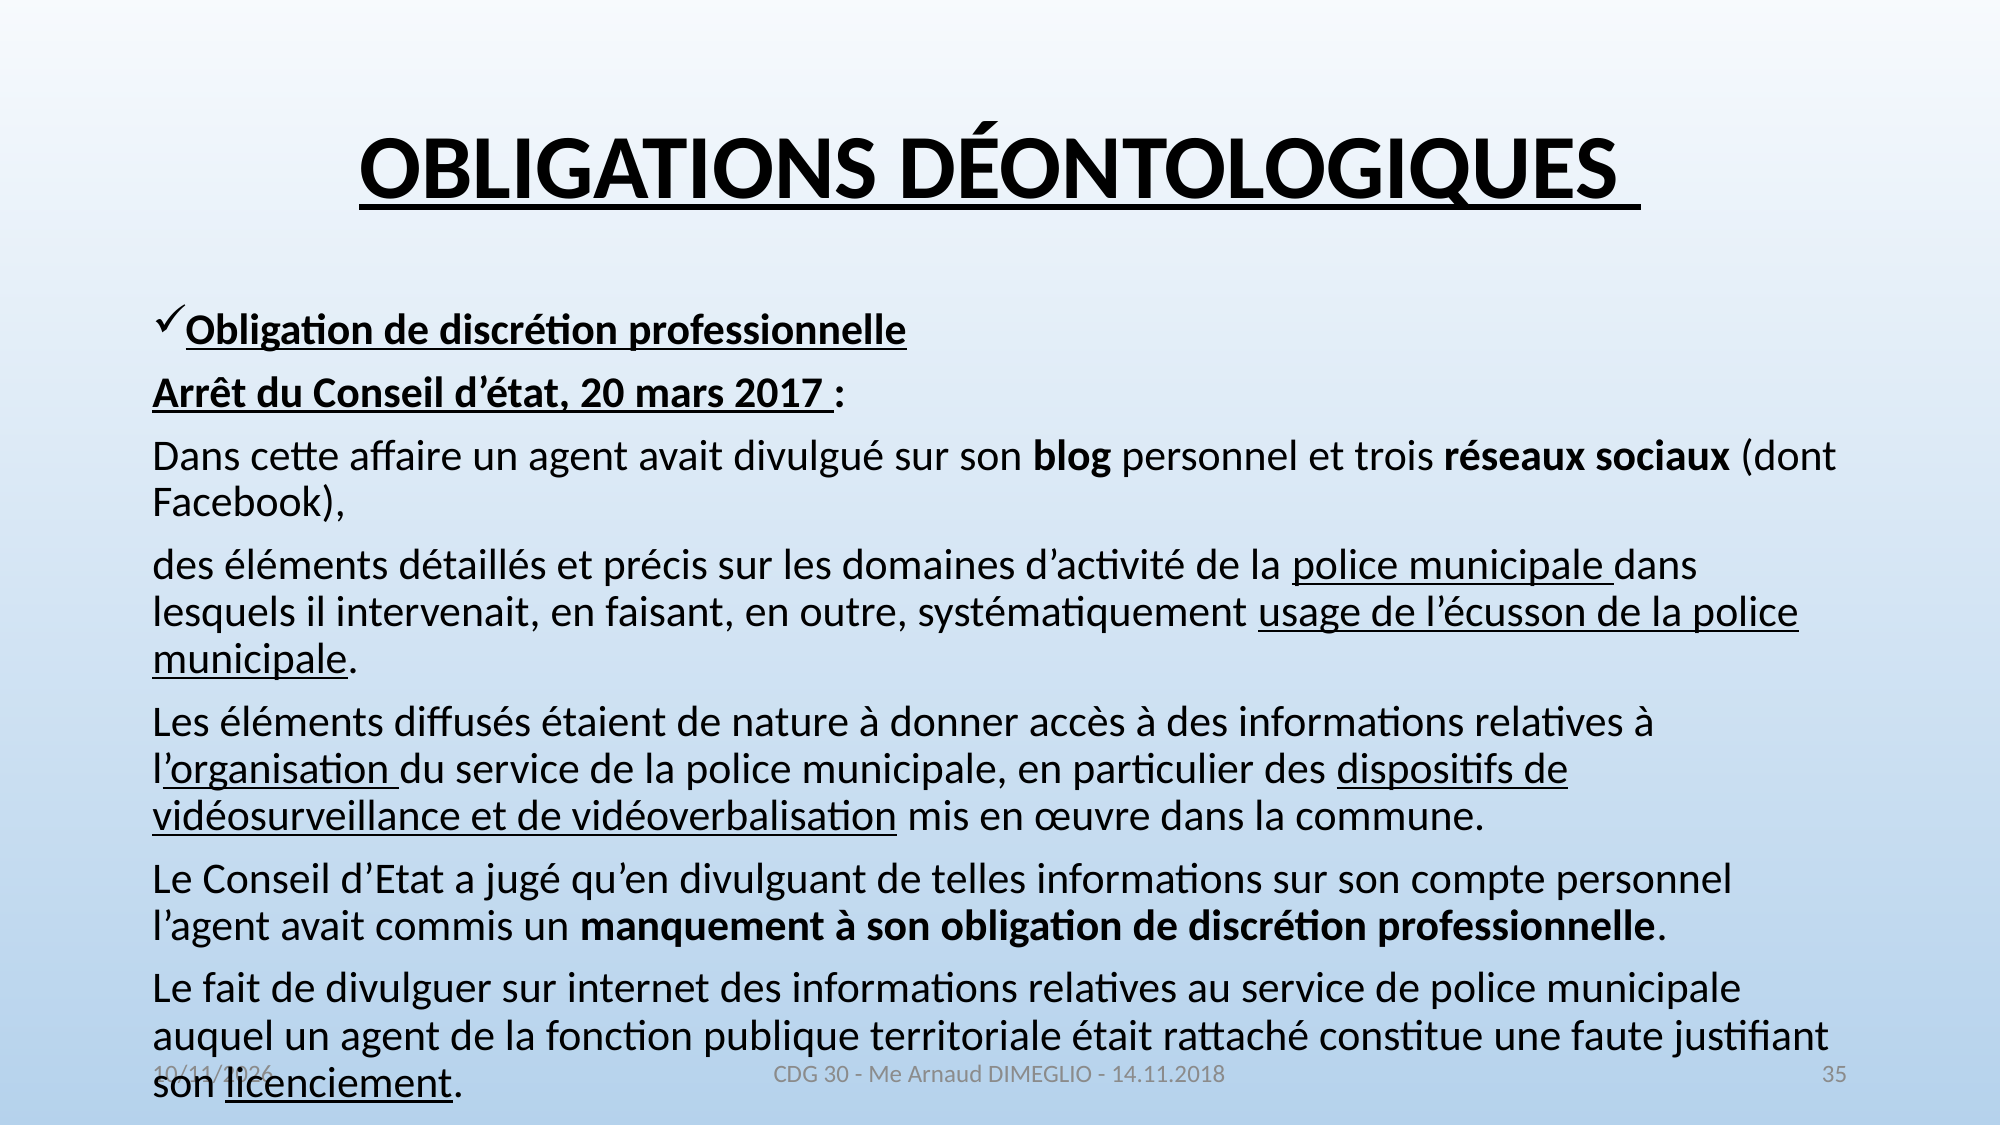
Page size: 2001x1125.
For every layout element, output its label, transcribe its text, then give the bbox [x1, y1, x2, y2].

footer CDG 30 - Me Arnaud DIMEGLIO - 14.11.2018 [662, 1042, 1338, 1103]
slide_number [137, 1042, 588, 1103]
title OBLIGATIONS DÉONTOLOGIQUES [137, 59, 1863, 278]
list Obligation de discrétion professionnelle Arrêt du Conseil d’état, 20 mars 2017 : Dans cette affaire un agent avait divulgué sur son blog personnel et trois réseaux sociaux (dont Facebook), des éléments détaillés et précis sur les domaines d’activité de la police municipale dans lesquels il intervenait, en faisant, en outre, systématiquement usage de l’écusson de la police municipale. Les éléments diffusés étaient de nature à donner accès à des informations relatives à l’organisation du service de la police municipale, en particulier des dispositifs de vidéosurveillance et de vidéoverbalisation mis en œuvre dans la commune. Le Conseil d’Etat a jugé qu’en divulguant de telles informations sur son compte personnel l’agent avait commis un manquement à son obligation de discrétion professionnelle. Le fait de divulguer sur internet des informations relatives au service de police municipale auquel un agent de la fonction publique territoriale était rattaché constitue une faute justifiant son licenciement. [137, 299, 1863, 1125]
slide_number 35 [1412, 1042, 1863, 1103]
